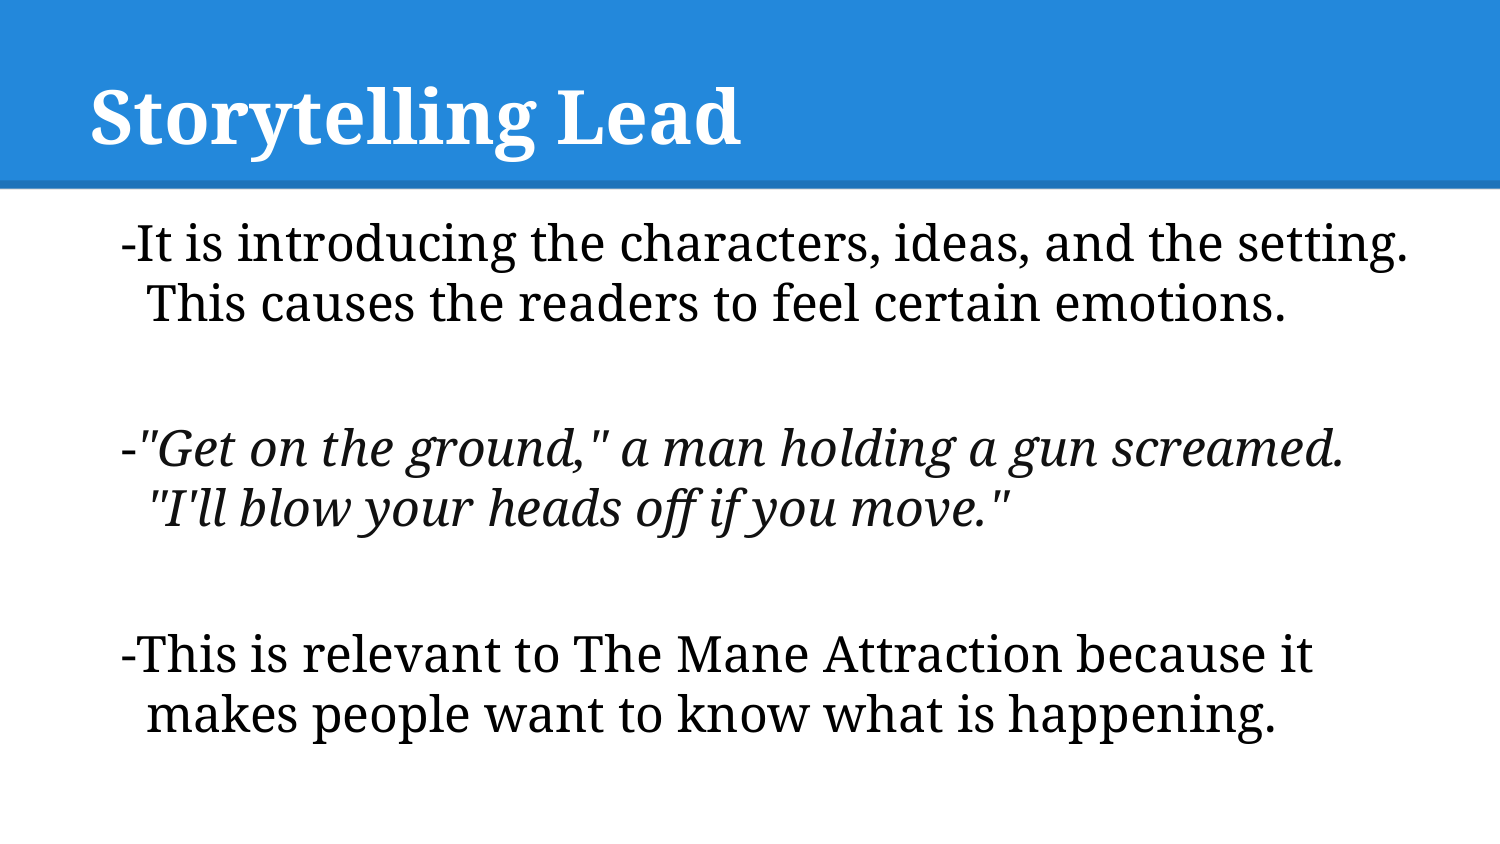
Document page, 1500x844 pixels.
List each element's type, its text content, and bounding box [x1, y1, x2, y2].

title Storytelling Lead [75, 33, 1425, 175]
list -It is introducing the characters, ideas, and the setting. This causes the readers to feel certain emotions. -"Get on the ground," a man holding a gun screamed. "I'll blow your heads off if you move." -This is relevant to The Mane Attraction because it makes people want to know what is happening. [75, 196, 1425, 808]
